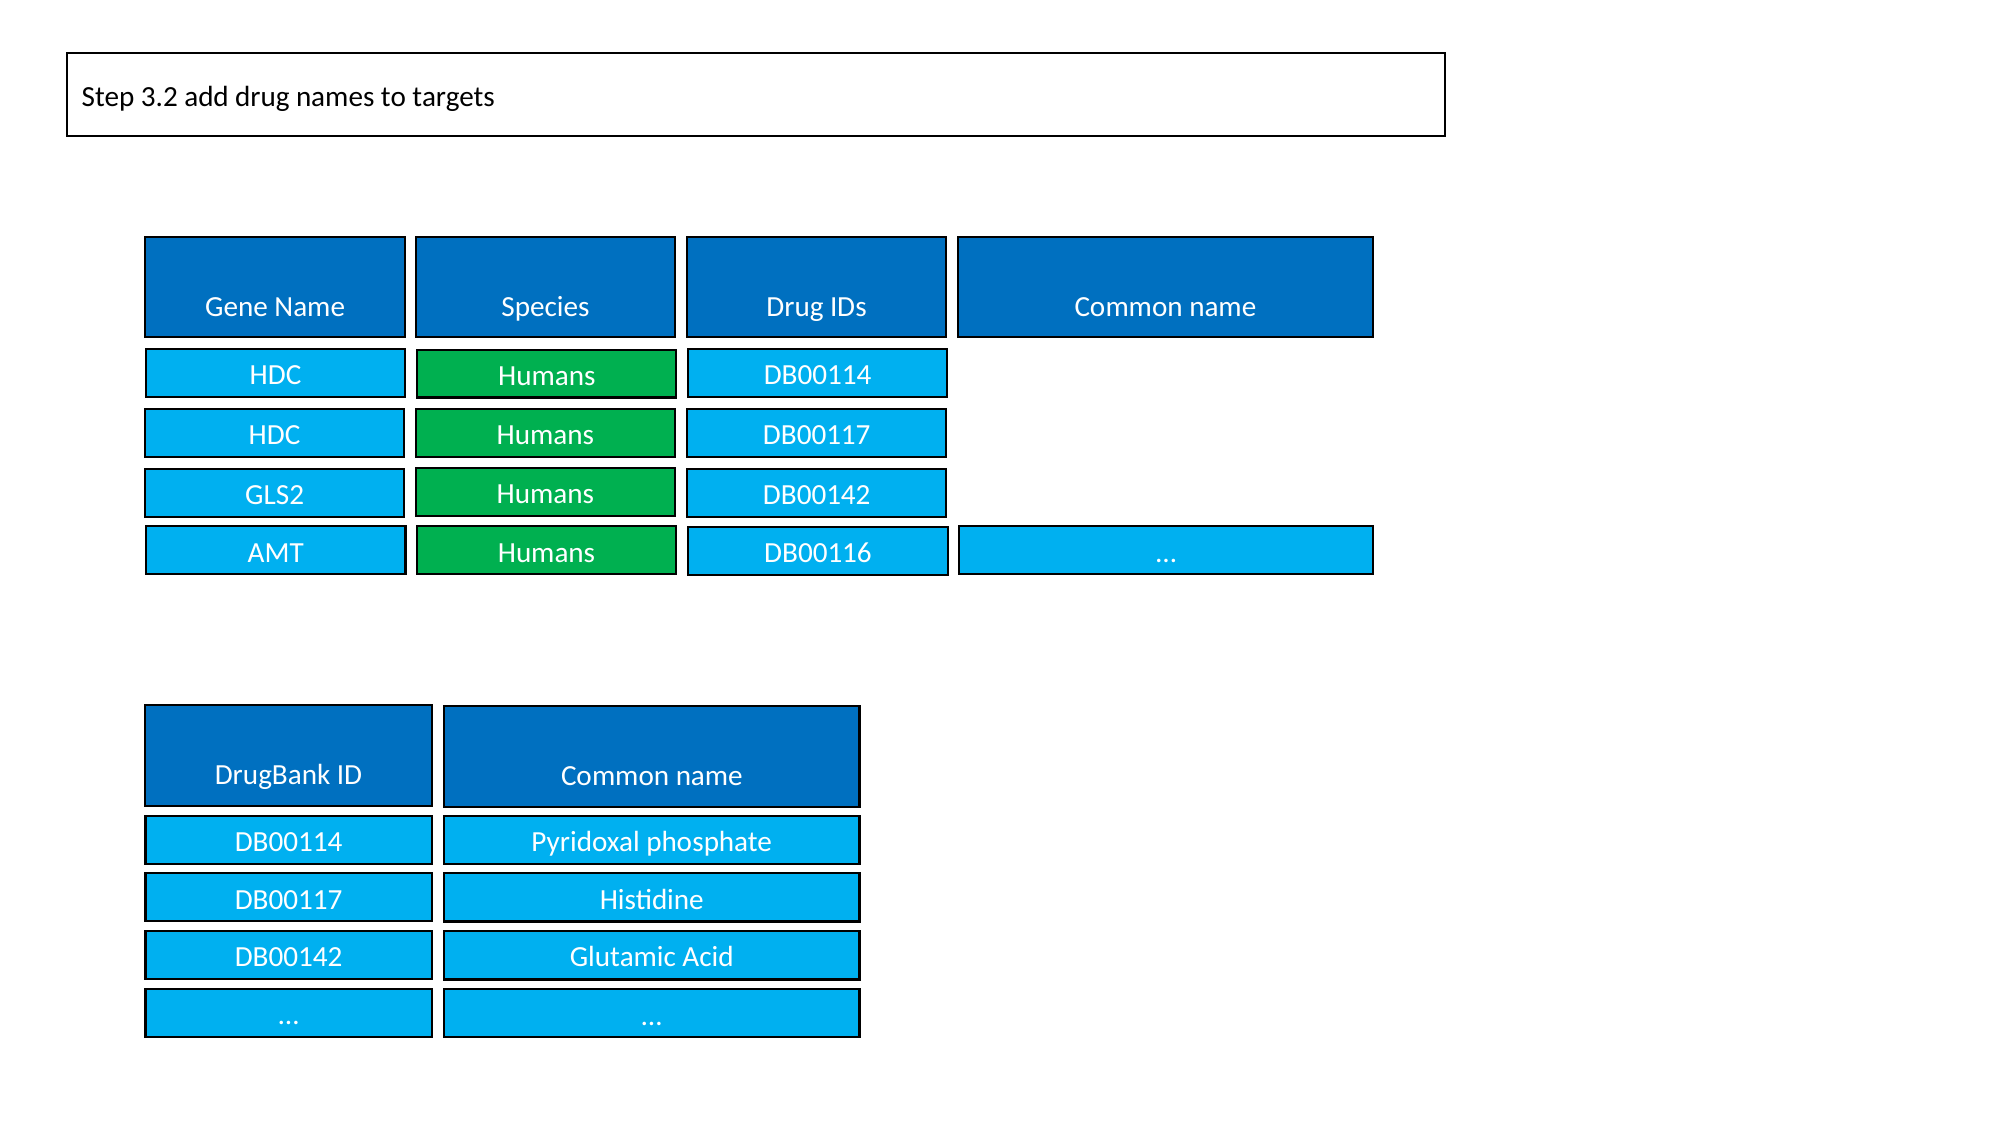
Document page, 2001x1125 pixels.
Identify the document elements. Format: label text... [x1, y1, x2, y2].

text_box HDC [144, 408, 405, 458]
text_box HDC [145, 348, 406, 398]
text_box Glutamic Acid [443, 930, 861, 980]
text_box Pyridoxal phosphate [443, 815, 861, 865]
text_box Step 3.2 add drug names to targets [66, 52, 1446, 137]
text_box Humans [416, 349, 677, 399]
text_box DB00114 [144, 815, 433, 865]
text_box AMT [145, 525, 407, 575]
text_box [145, 988, 860, 1038]
text_box Humans [415, 467, 676, 517]
text_box Histidine [443, 872, 861, 922]
text_box DrugBank ID [144, 704, 433, 807]
text_box Drug IDs [686, 236, 947, 338]
text_box DB00142 [144, 930, 433, 980]
text_box DB00117 [144, 872, 433, 922]
text_box GLS2 [144, 468, 405, 518]
text_box Common name [957, 236, 1374, 338]
text_box Gene Name [144, 236, 406, 338]
text_box … [958, 525, 1374, 575]
text_box DB00142 [686, 468, 947, 518]
text_box Humans [415, 408, 676, 458]
text_box DB00117 [686, 408, 947, 458]
text_box Humans [416, 525, 677, 575]
text_box DB00116 [687, 526, 949, 576]
text_box DB00114 [687, 348, 948, 398]
text_box Species [415, 236, 676, 338]
text_box Common name [443, 705, 861, 808]
